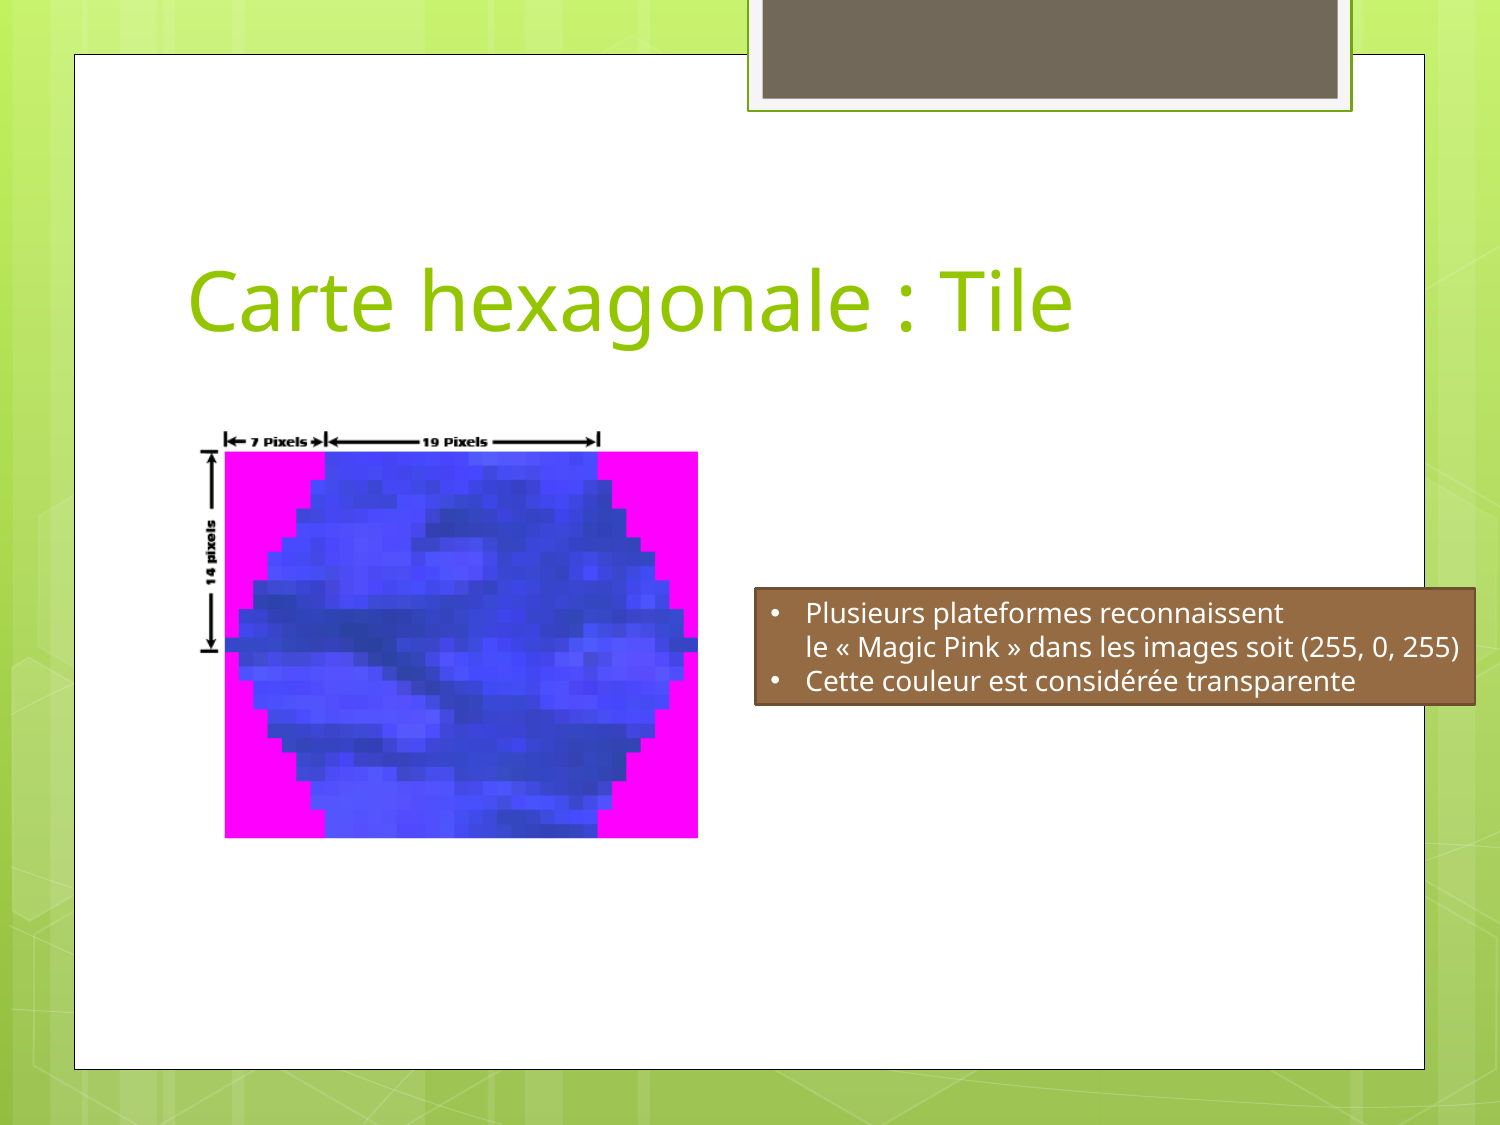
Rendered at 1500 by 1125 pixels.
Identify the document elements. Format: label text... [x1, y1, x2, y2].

text_box Plusieurs plateformes reconnaissent le « Magic Pink » dans les images soit (255, 0, 255) Cette couleur est considérée transparente [754, 587, 1476, 706]
title Carte hexagonale : Tile [171, 168, 1324, 357]
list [178, 406, 746, 885]
